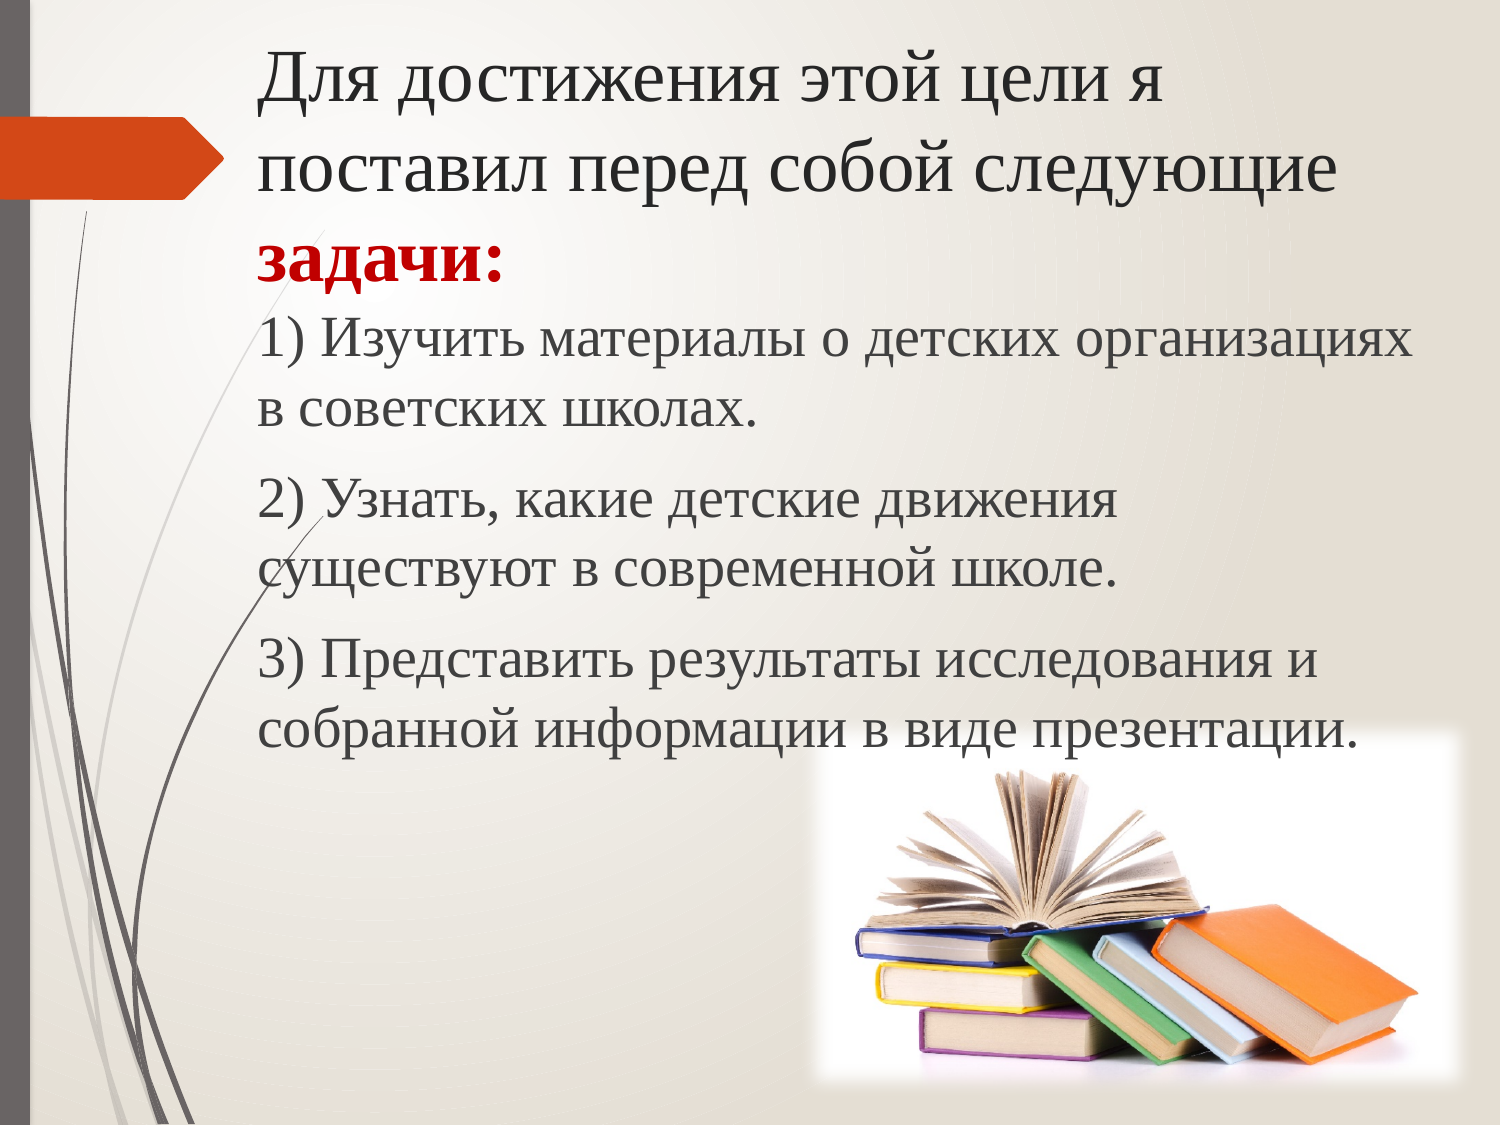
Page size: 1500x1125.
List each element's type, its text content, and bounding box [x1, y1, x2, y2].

title Для достижения этой цели я поставил перед собой следующие задачи: [242, 19, 1436, 290]
picture [796, 713, 1477, 1099]
list 1) Изучить материалы о детских организациях в советских школах. 2) Узнать, какие детские движения существуют в современной школе. 3) Представить результаты исследования и собранной информации в виде презентации. [242, 290, 1436, 1024]
